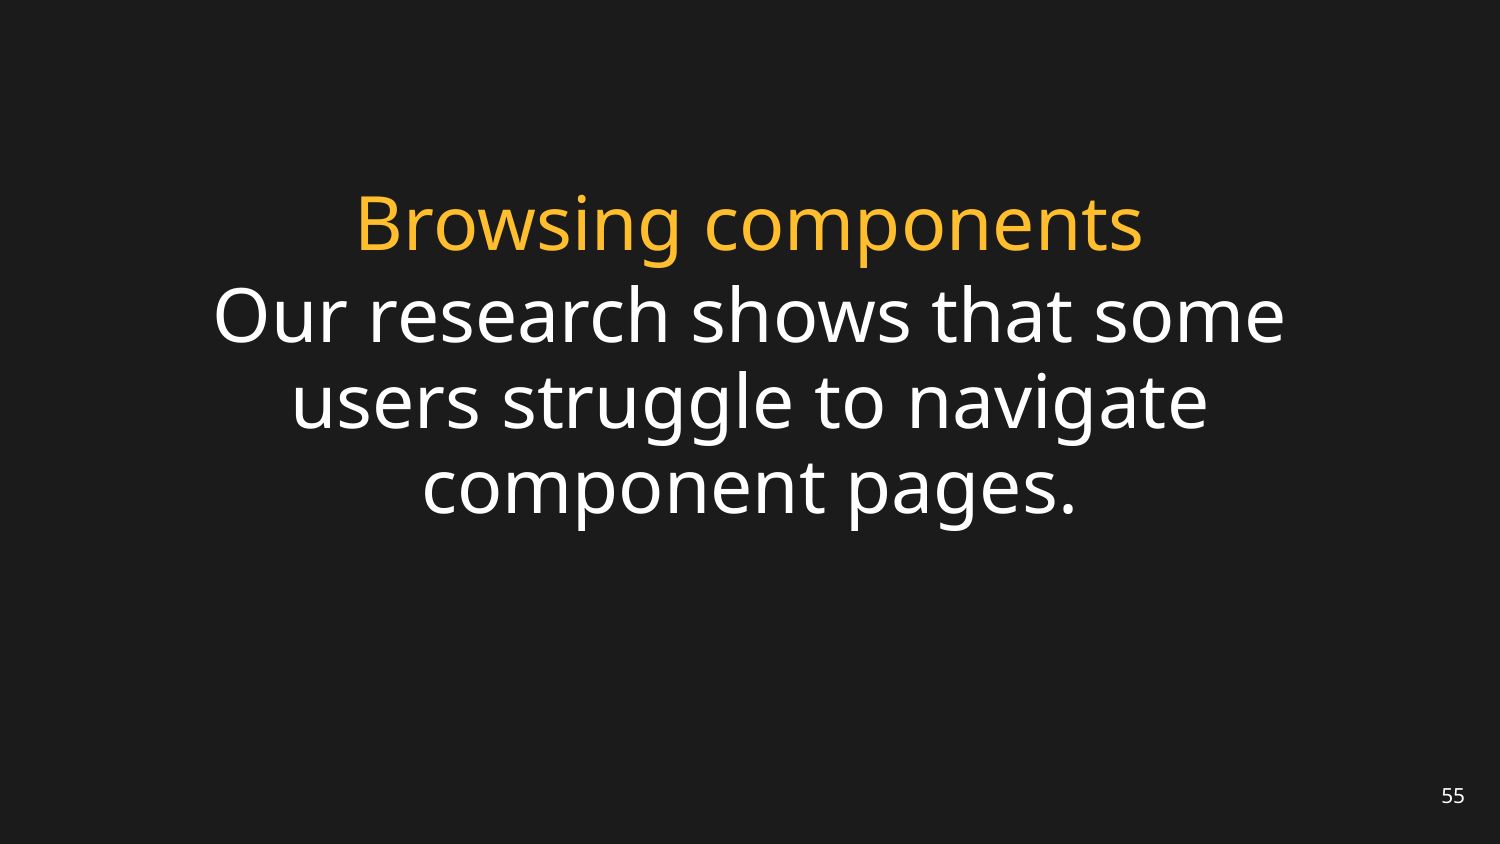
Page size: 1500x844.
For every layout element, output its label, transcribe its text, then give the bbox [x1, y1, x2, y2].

slide_number 55 [1389, 764, 1480, 830]
title Browsing components [51, 160, 1449, 255]
list Our research shows that some users struggle to navigate component pages. [109, 259, 1391, 800]
